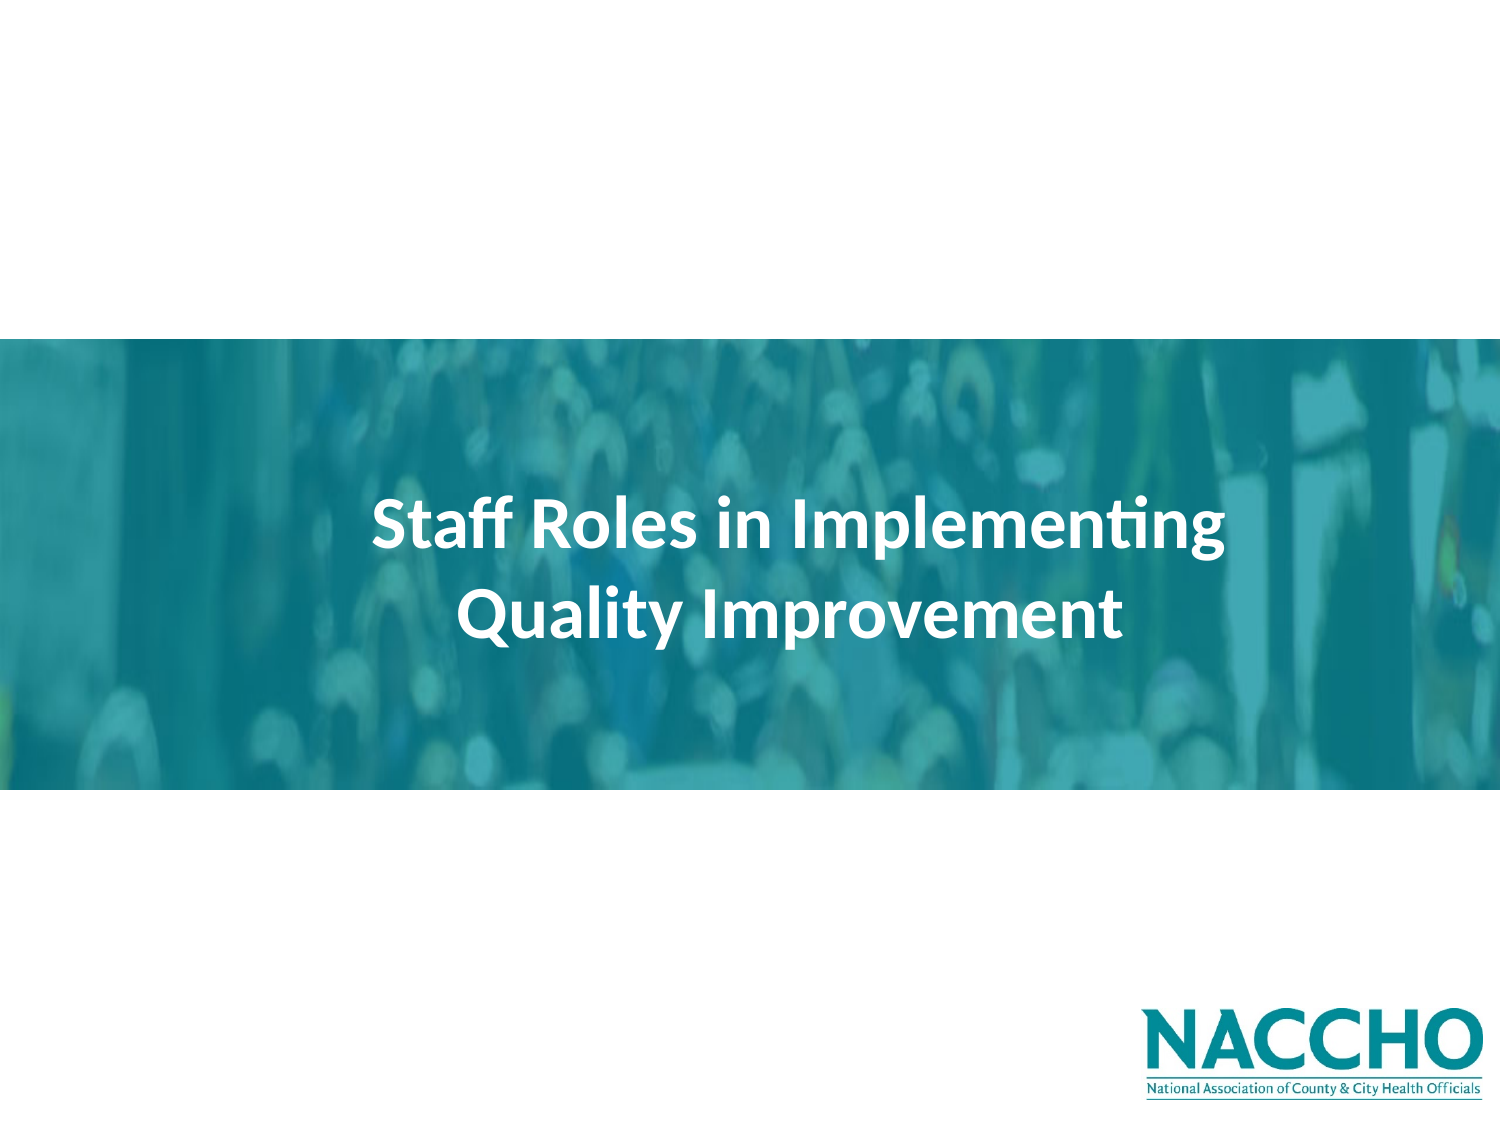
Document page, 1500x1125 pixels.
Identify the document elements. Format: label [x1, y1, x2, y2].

picture [0, 339, 1500, 790]
picture [1141, 1008, 1483, 1100]
